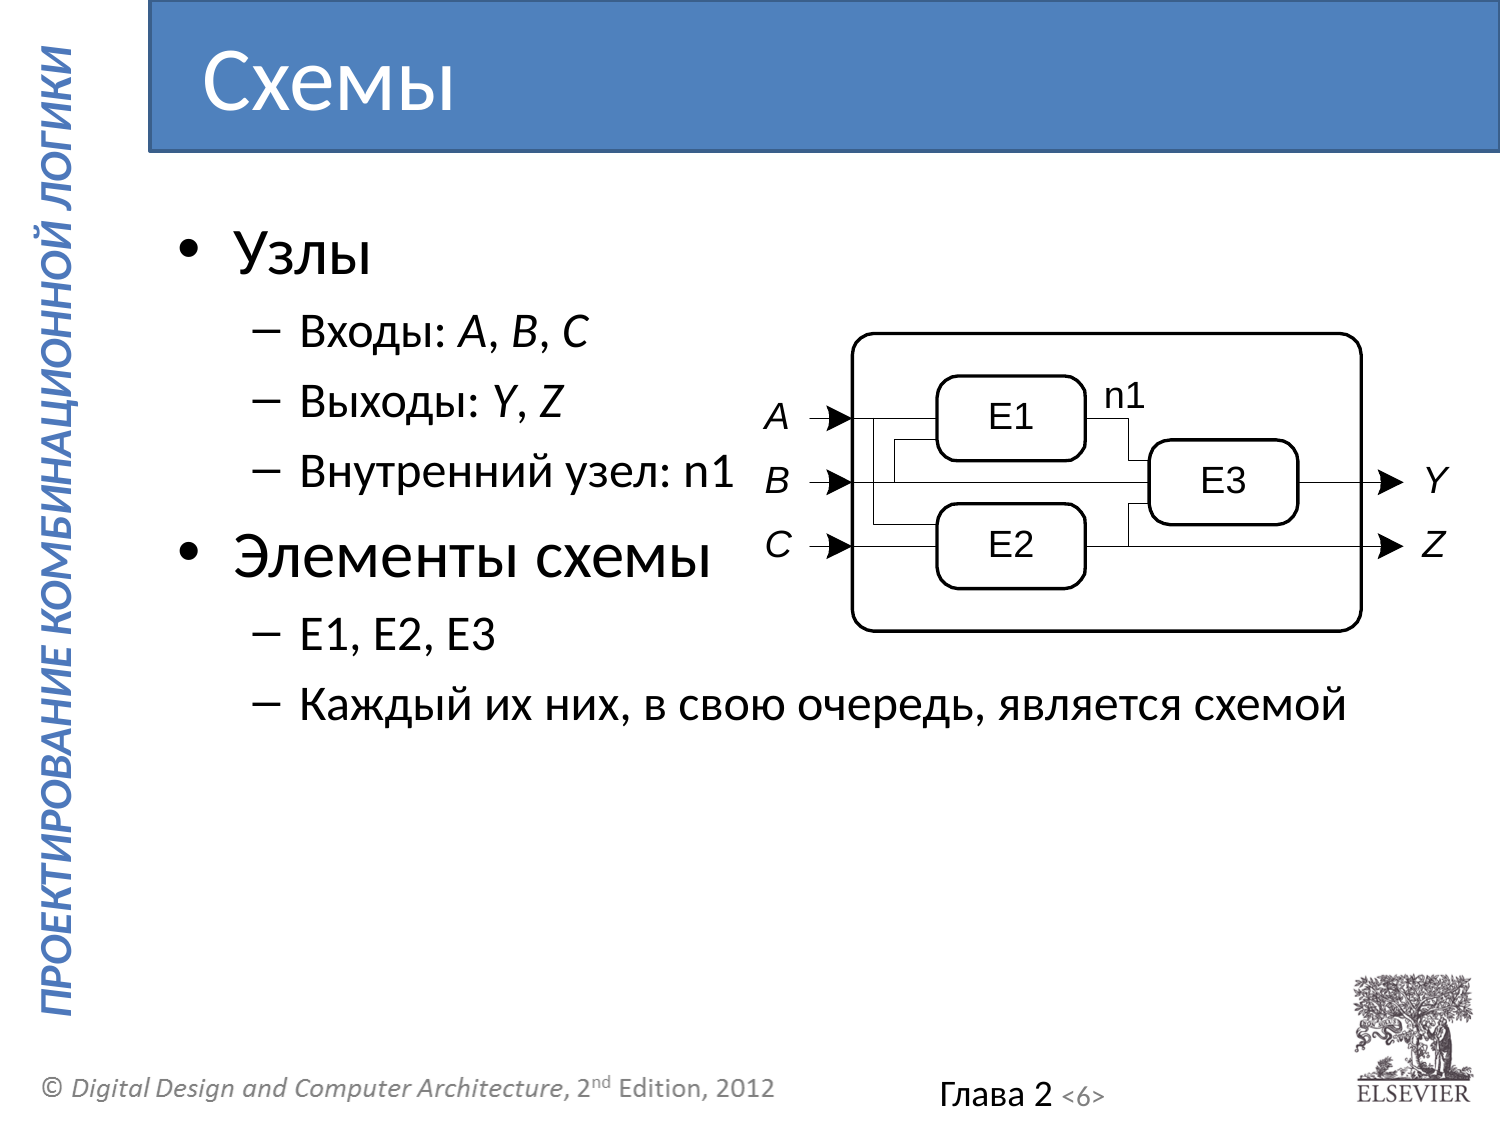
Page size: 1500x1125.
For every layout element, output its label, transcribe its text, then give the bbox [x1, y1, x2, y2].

list Узлы Входы: A, B, C Выходы: Y, Z Внутренний узел: n1 Элементы схемы E1, E2, E3 Каждый их них, в свою очередь, является схемой [162, 200, 1413, 1013]
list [737, 324, 1476, 640]
text_box Схемы [187, 11, 1488, 136]
picture [0, 0, 1500, 1125]
